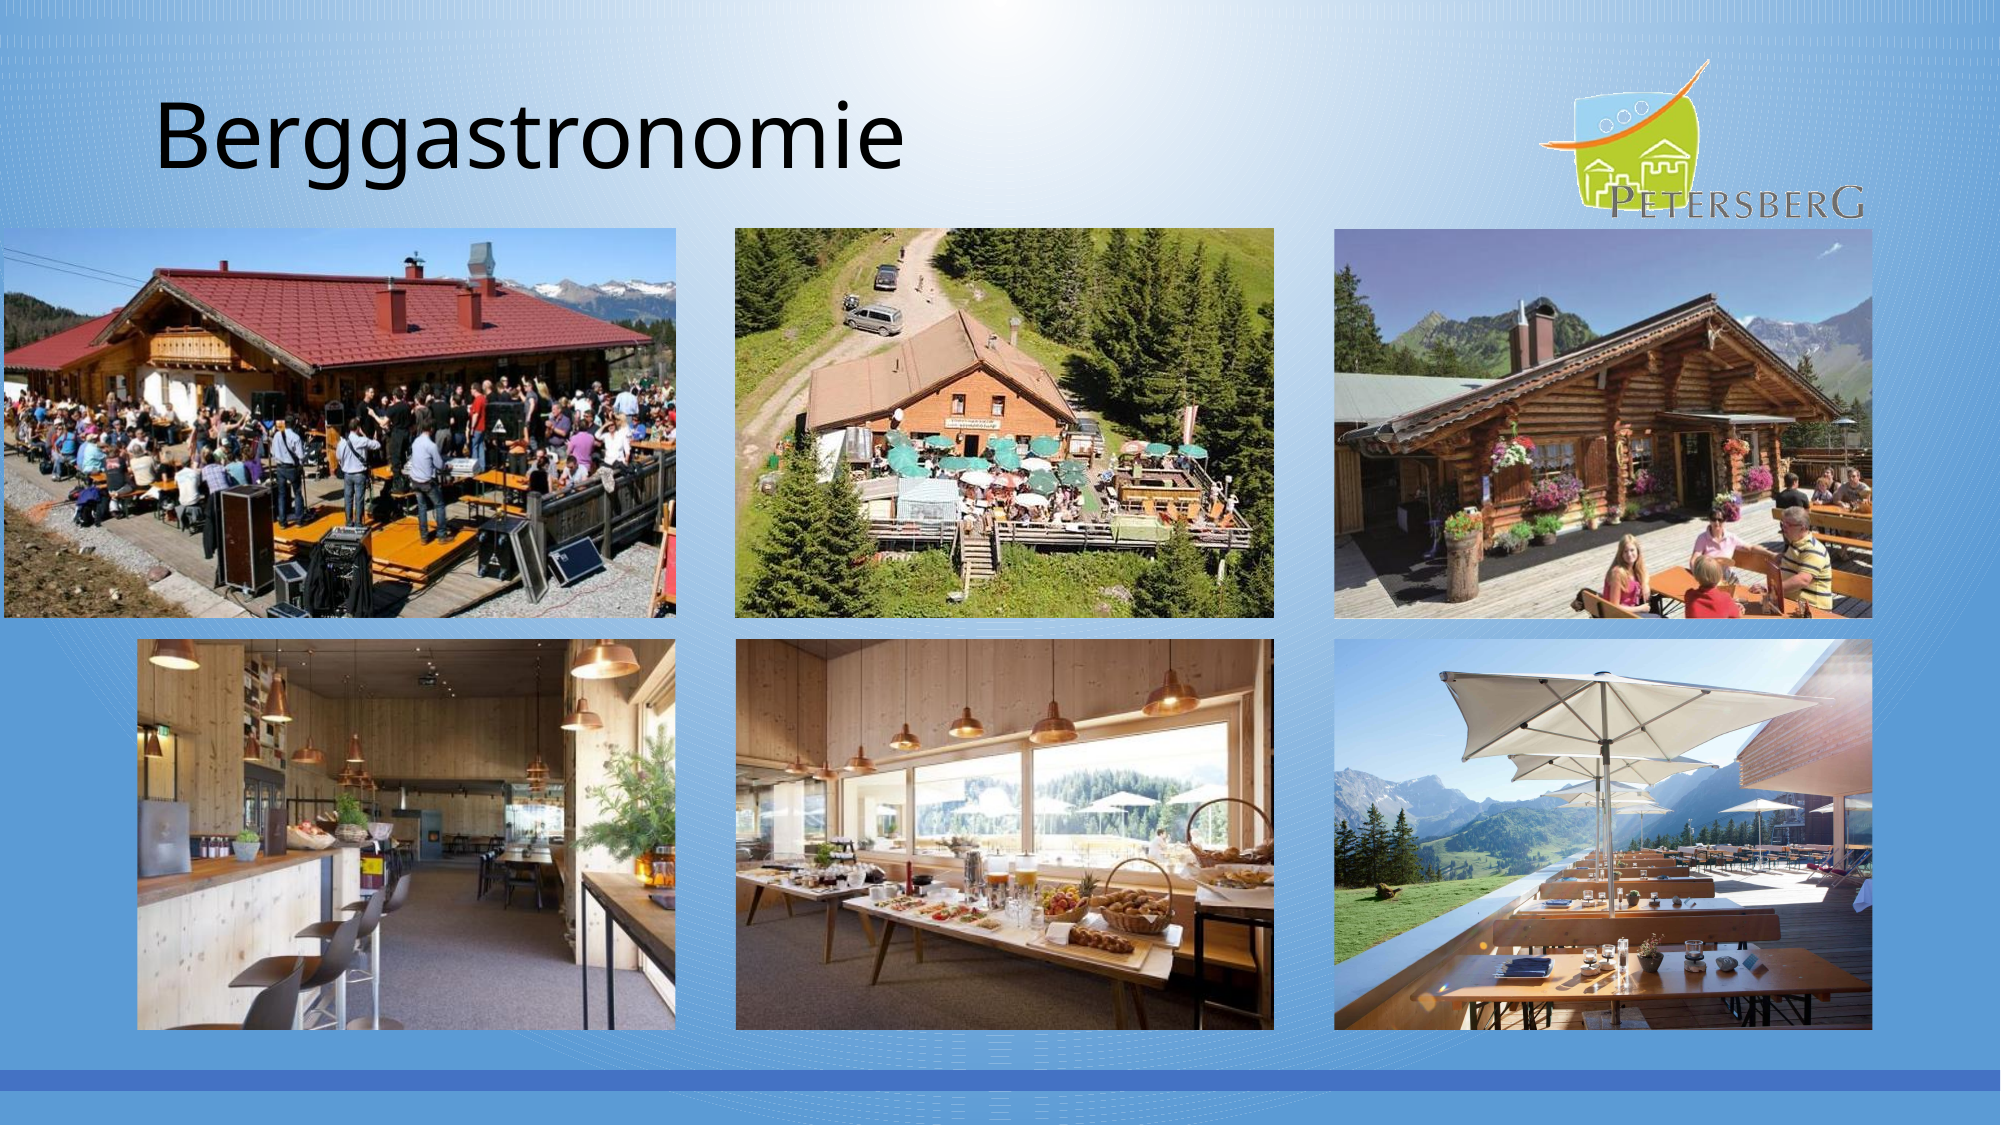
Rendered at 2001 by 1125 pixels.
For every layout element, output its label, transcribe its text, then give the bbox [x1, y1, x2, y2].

picture [4, 228, 676, 619]
picture [1334, 228, 1873, 619]
picture [735, 639, 1274, 1030]
picture [137, 639, 676, 1030]
title Berggastronomie [137, 59, 1539, 218]
picture [735, 228, 1274, 618]
picture [1539, 59, 1863, 219]
picture [1334, 639, 1873, 1030]
